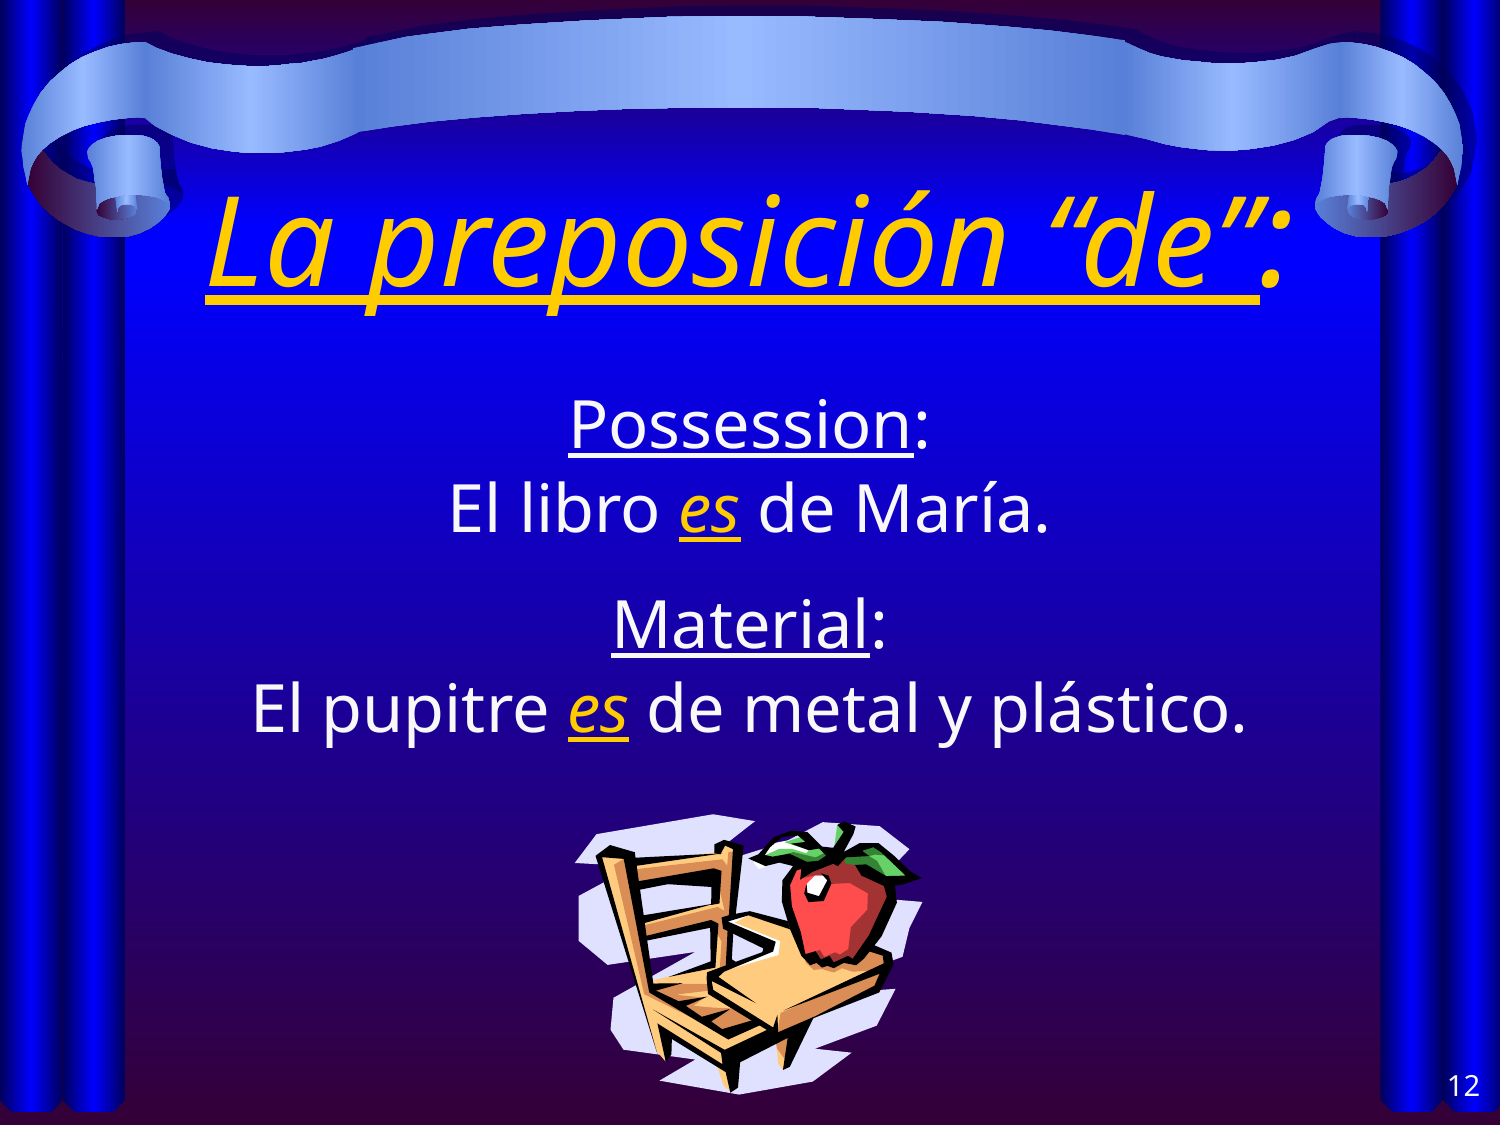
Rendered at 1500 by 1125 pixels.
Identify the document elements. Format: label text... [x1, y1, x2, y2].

slide_number 12 [1187, 1050, 1500, 1125]
list Possession: El libro es de María. [112, 350, 1388, 549]
picture [574, 812, 926, 1098]
title La preposición “de”: [112, 112, 1388, 300]
text_box Material: El pupitre es de metal y plástico. [112, 549, 1388, 763]
